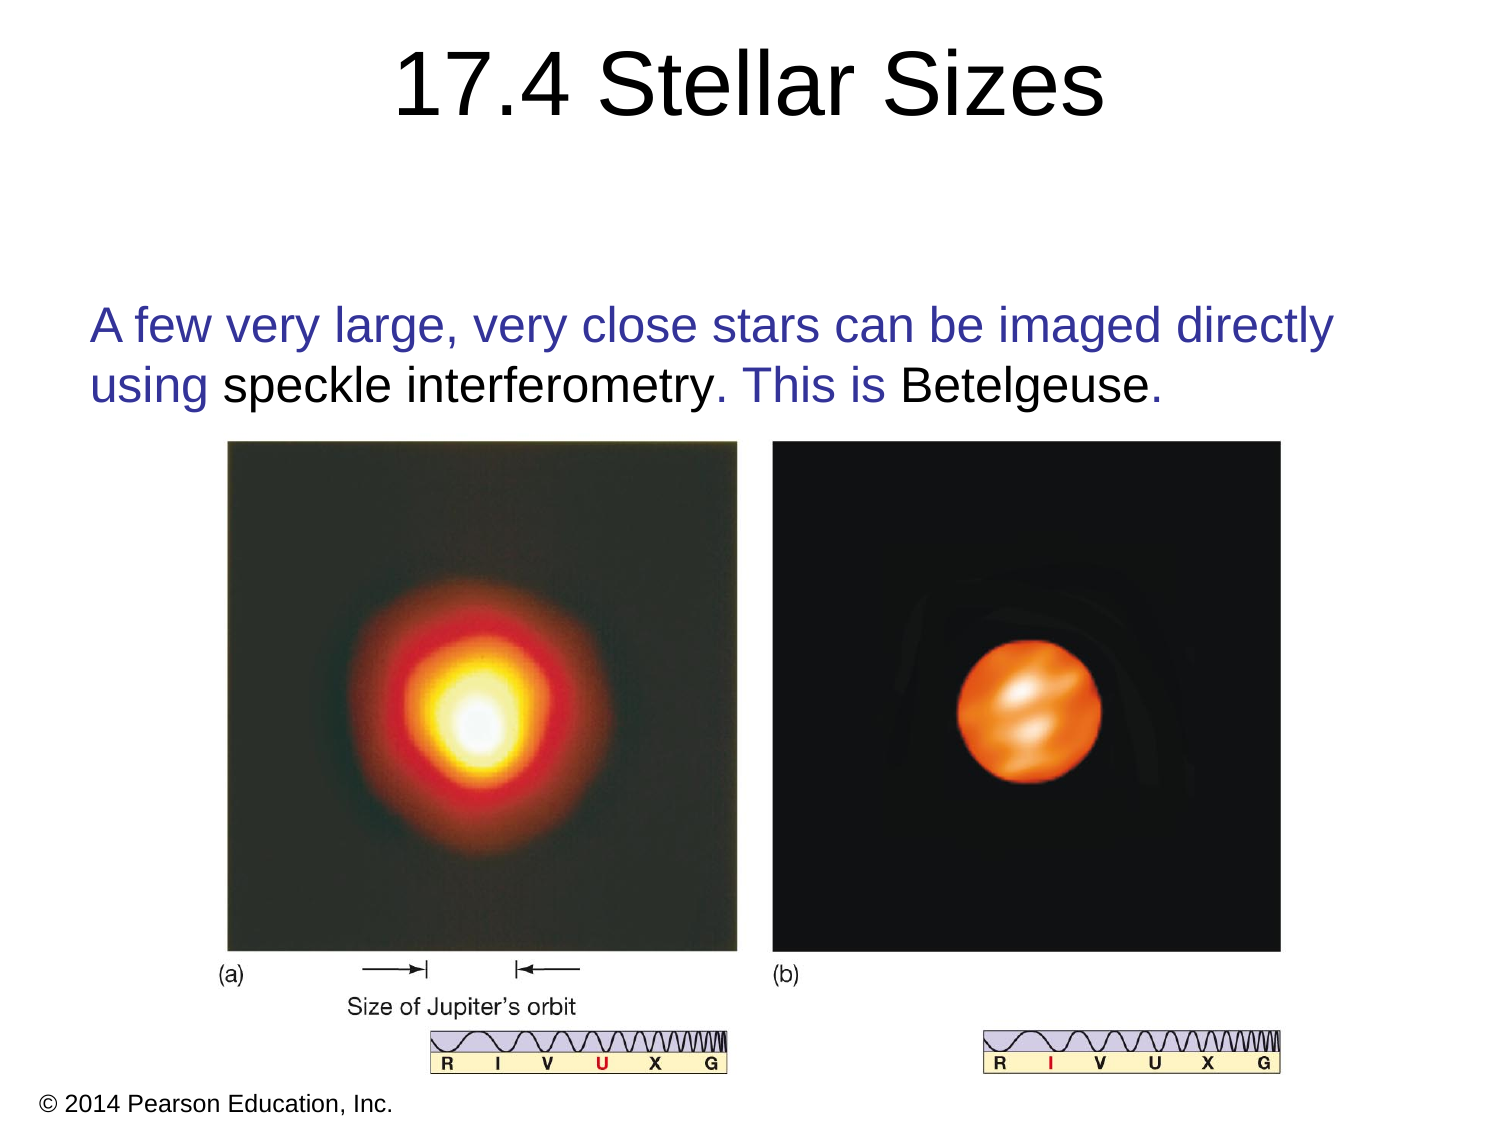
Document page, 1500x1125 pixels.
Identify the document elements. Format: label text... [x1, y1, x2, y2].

text_box A few very large, very close stars can be imaged directly using speckle interferometry. This is Betelgeuse. [74, 284, 1425, 420]
title 17.4 Stellar Sizes [112, 0, 1388, 192]
picture [210, 433, 1288, 1076]
